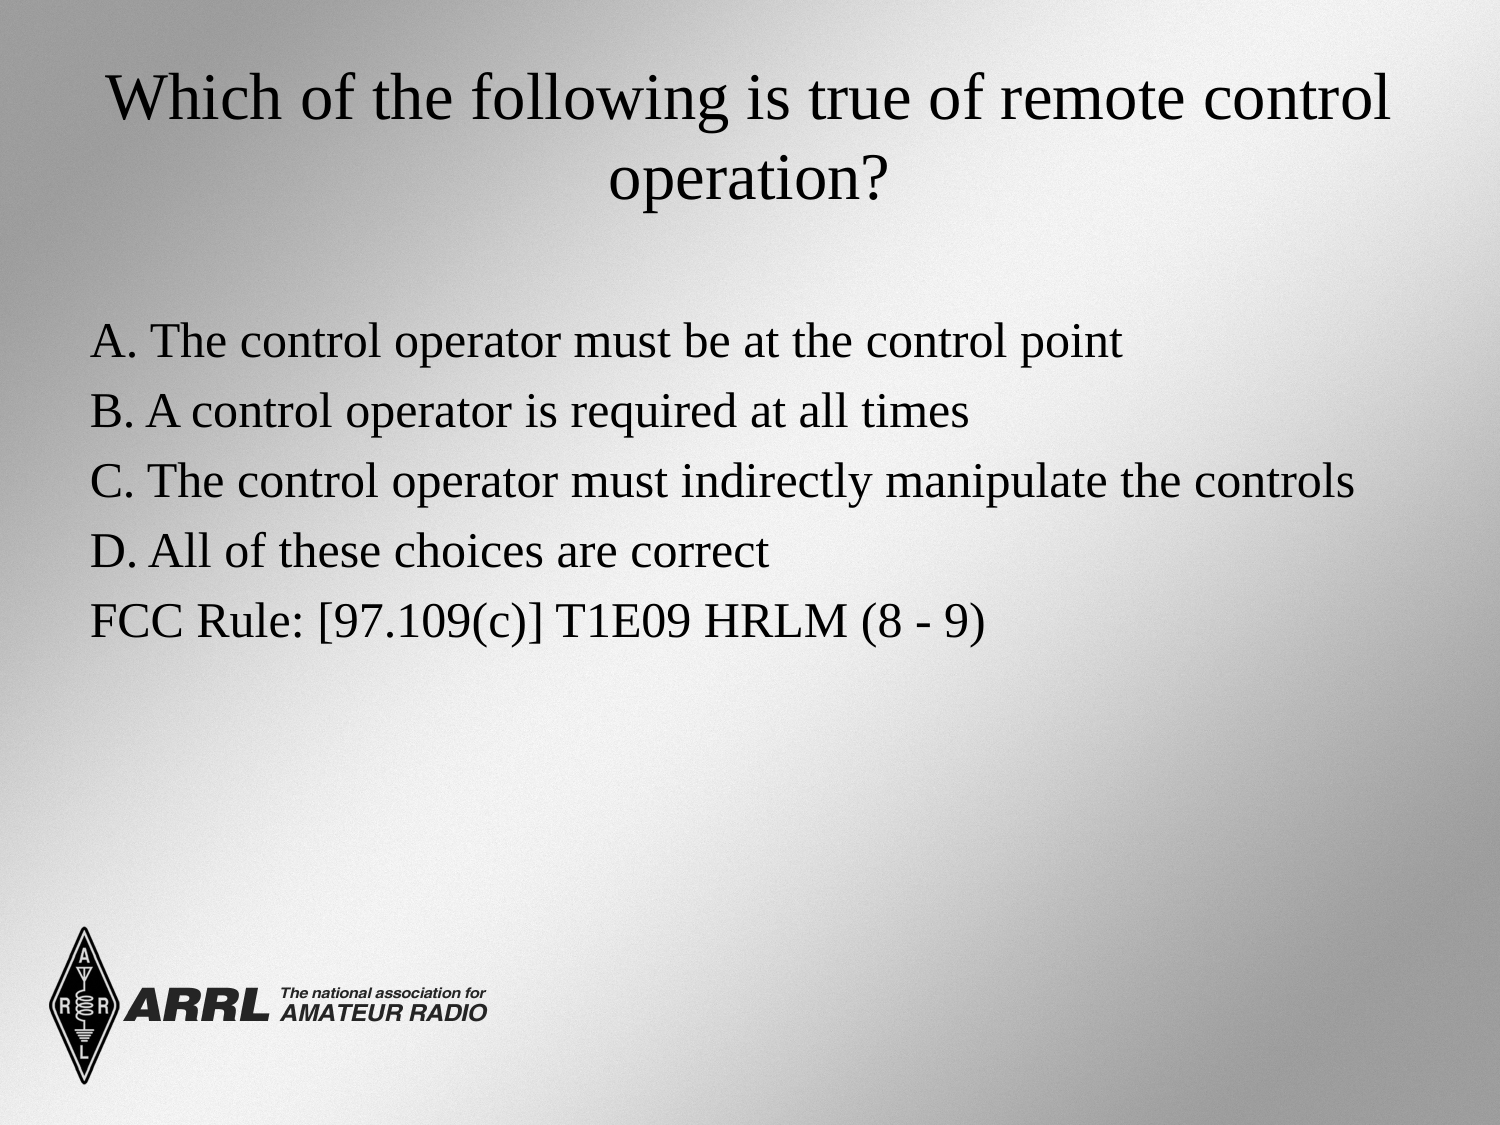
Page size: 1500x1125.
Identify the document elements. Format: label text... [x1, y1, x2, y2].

picture [0, 0, 1500, 1125]
list A. The control operator must be at the control point B. A control operator is required at all times C. The control operator must indirectly manipulate the controls D. All of these choices are correct FCC Rule: [97.109(c)] T1E09 HRLM (8 - 9) [75, 299, 1425, 1005]
title Which of the following is true of remote control operation? [75, 45, 1425, 233]
